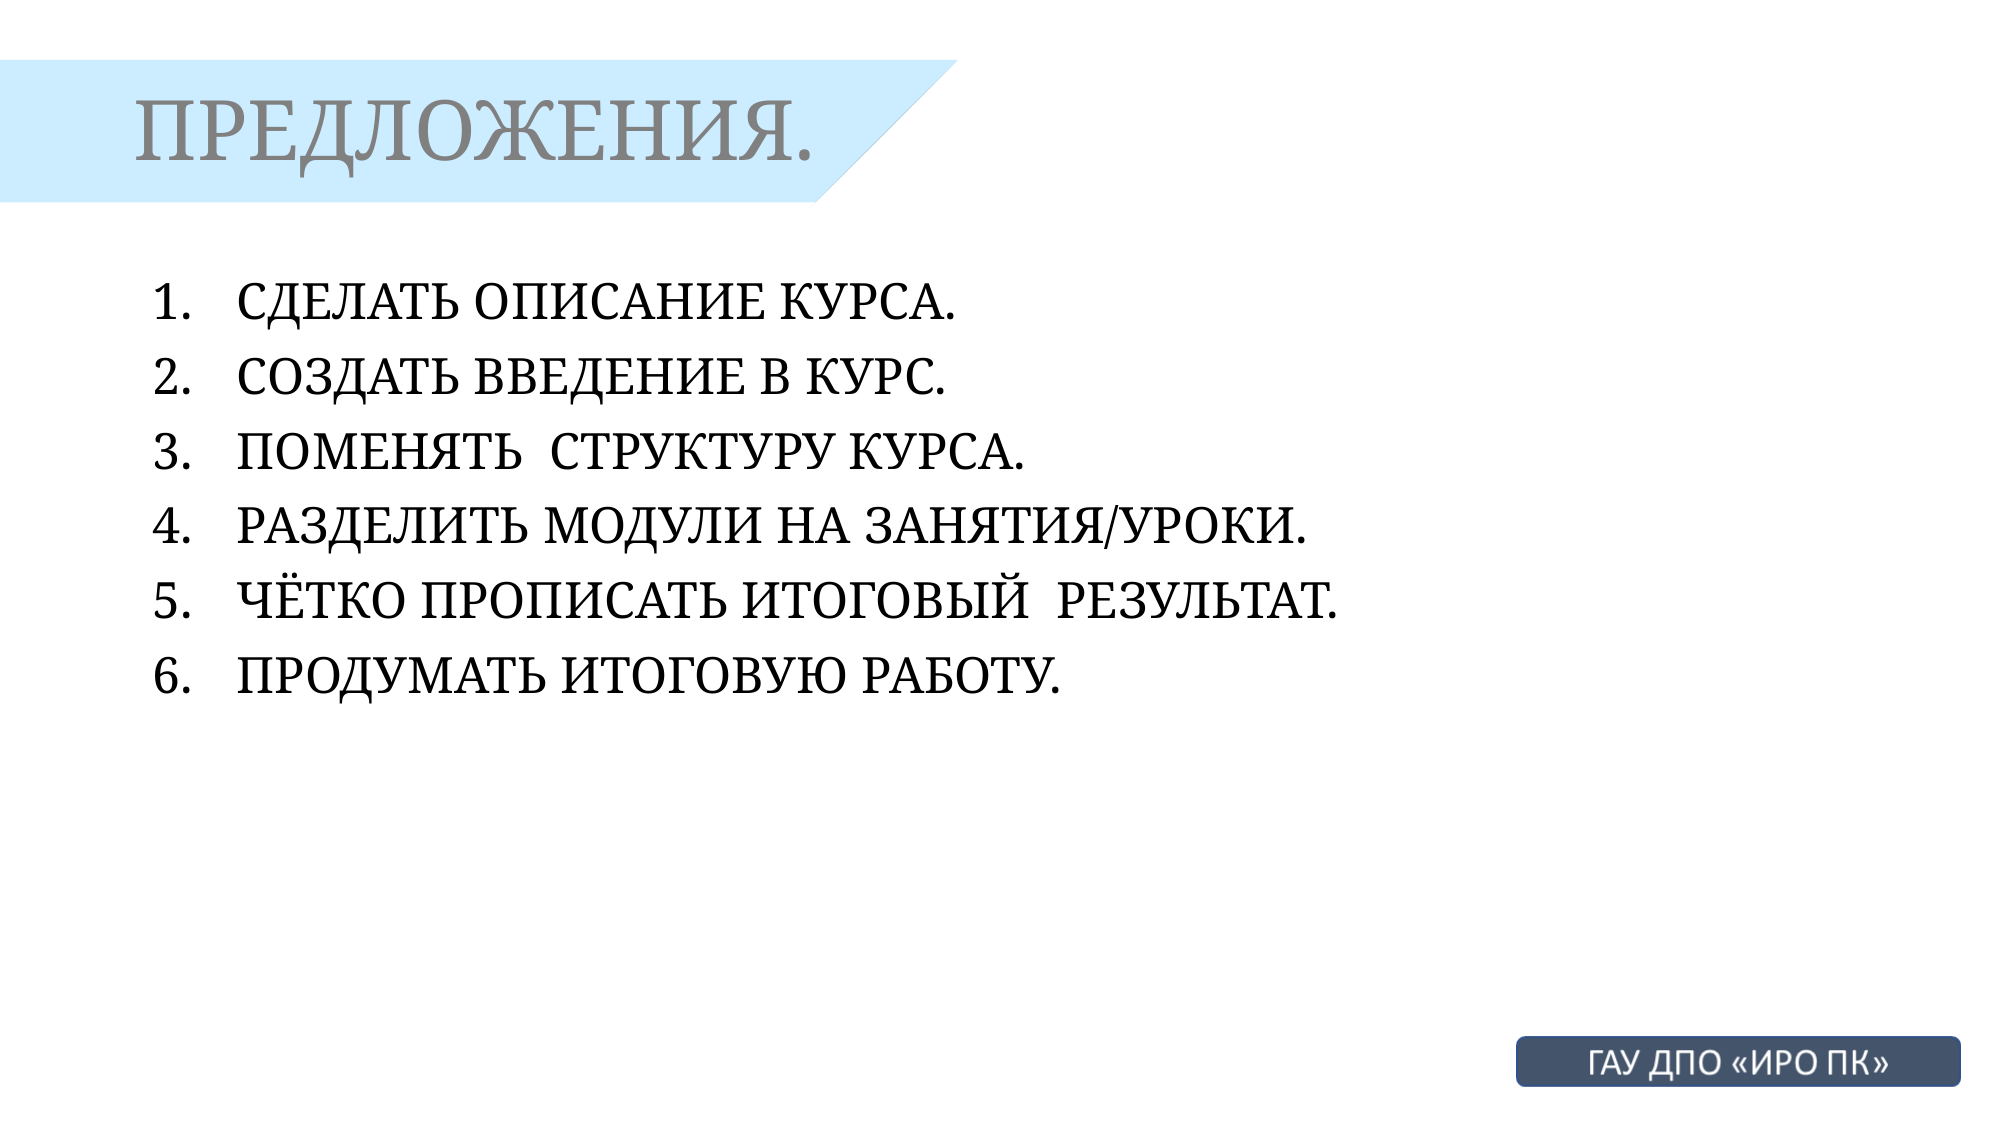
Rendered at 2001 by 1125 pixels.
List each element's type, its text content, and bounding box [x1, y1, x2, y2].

title ПРЕДЛОЖЕНИЯ. [0, 59, 805, 203]
picture [805, 59, 959, 213]
picture [1516, 1026, 1961, 1108]
list СДЕЛАТЬ ОПИСАНИЕ КУРСА. СОЗДАТЬ ВВЕДЕНИЕ В КУРС. ПОМЕНЯТЬ СТРУКТУРУ КУРСА. РАЗДЕЛИТЬ МОДУЛИ НА ЗАНЯТИЯ/УРОКИ. ЧЁТКО ПРОПИСАТЬ ИТОГОВЫЙ РЕЗУЛЬТАТ. ПРОДУМАТЬ ИТОГОВУЮ РАБОТУ. [137, 268, 1863, 983]
